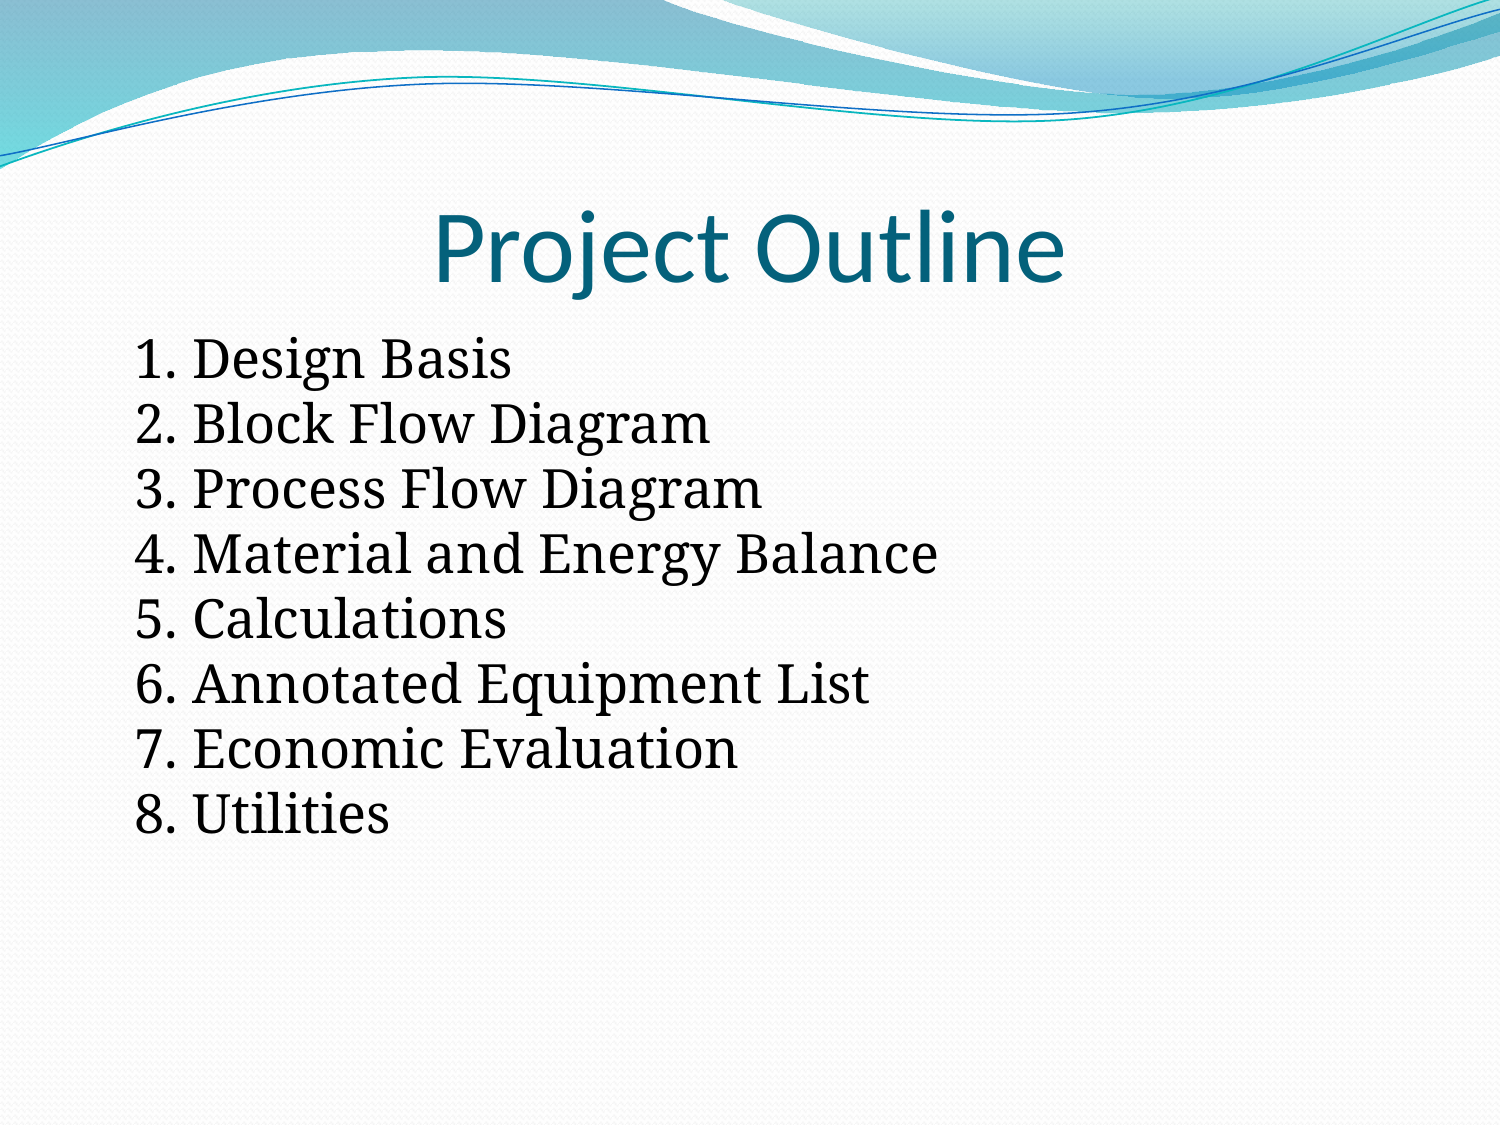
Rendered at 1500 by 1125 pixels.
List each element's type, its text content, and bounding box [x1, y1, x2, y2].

title Project Outline [75, 115, 1425, 303]
list 1. Design Basis 2. Block Flow Diagram 3. Process Flow Diagram 4. Material and Energy Balance 5. Calculations 6. Annotated Equipment List 7. Economic Evaluation 8. Utilities [75, 317, 1425, 1038]
